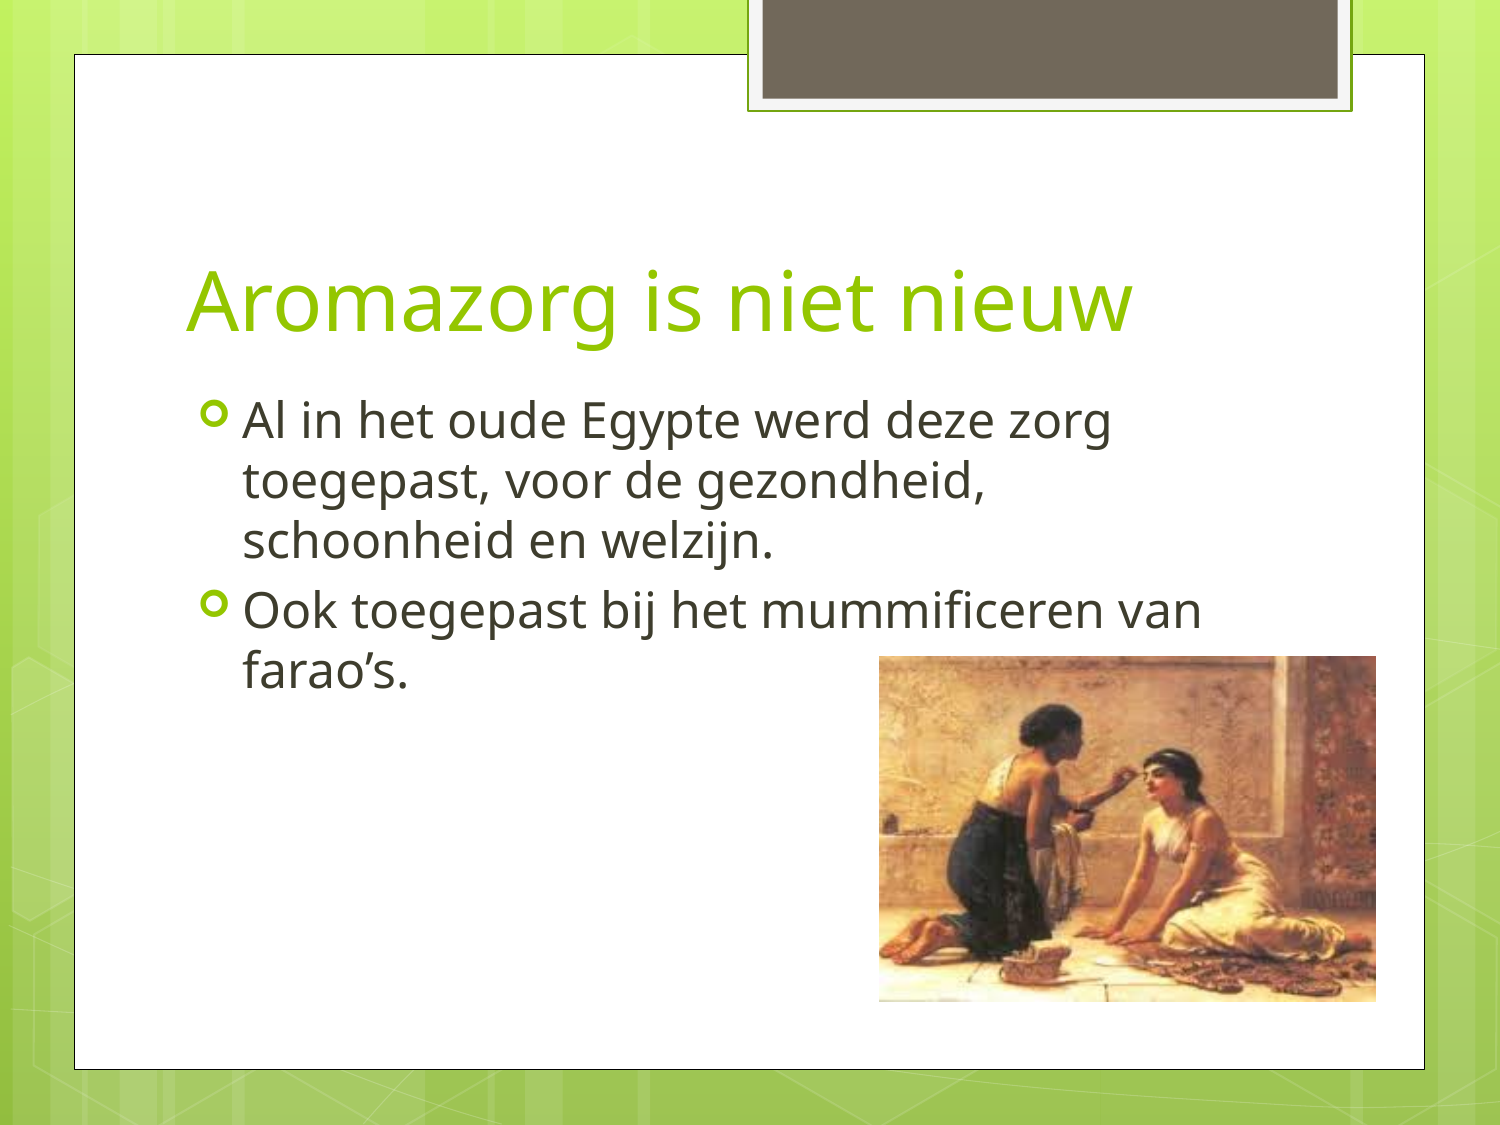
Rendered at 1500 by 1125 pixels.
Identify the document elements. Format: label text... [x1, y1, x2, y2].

list Al in het oude Egypte werd deze zorg toegepast, voor de gezondheid, schoonheid en welzijn. Ook toegepast bij het mummificeren van farao’s. [171, 381, 1283, 957]
title Aromazorg is niet nieuw [171, 168, 1324, 357]
picture [879, 656, 1377, 1003]
